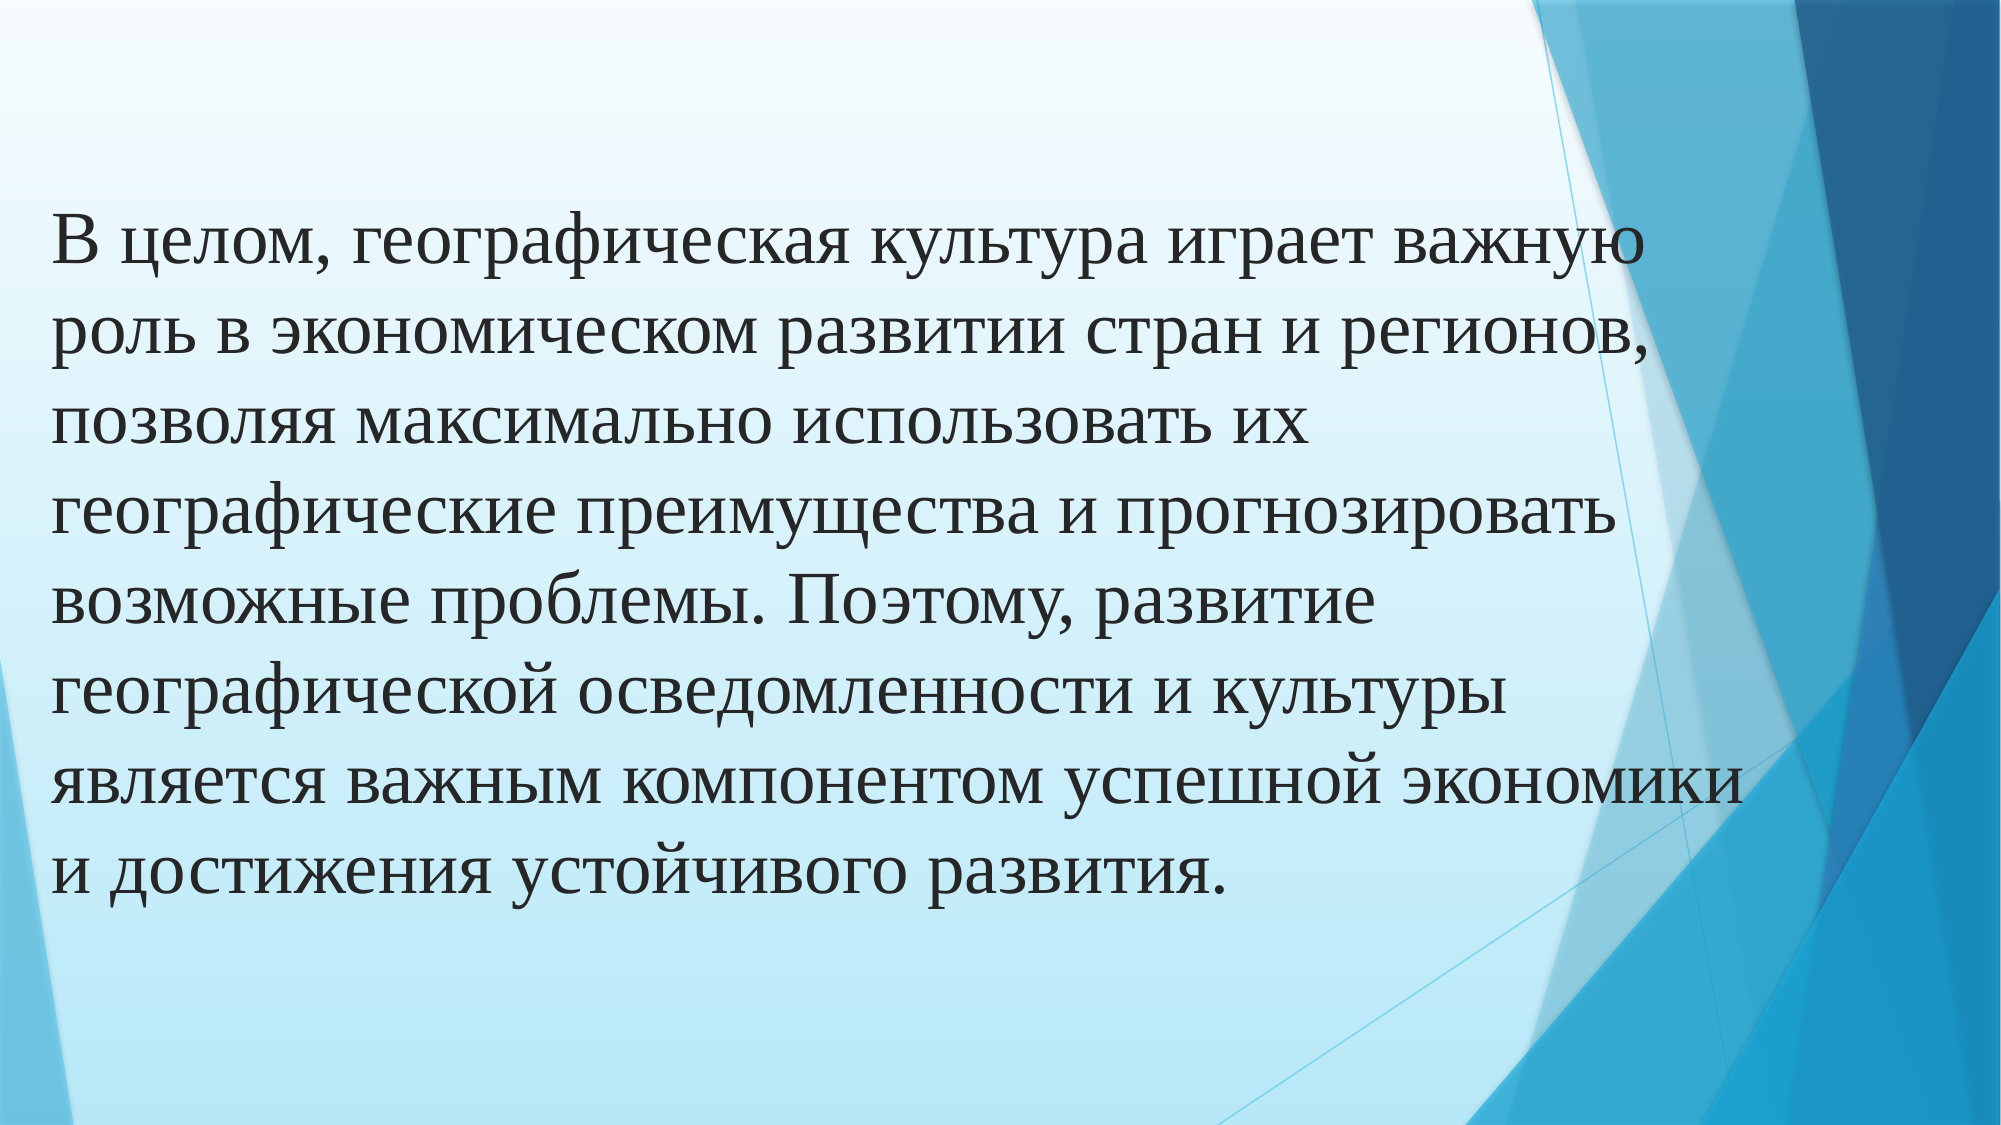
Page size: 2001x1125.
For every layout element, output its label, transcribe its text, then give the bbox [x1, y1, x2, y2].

text_box В целом, географическая культура играет важную роль в экономическом развитии стран и регионов, позволяя максимально использовать их географические преимущества и прогнозировать возможные проблемы. Поэтому, развитие географической осведомленности и культуры является важным компонентом успешной экономики и достижения устойчивого развития. [37, 181, 1788, 917]
